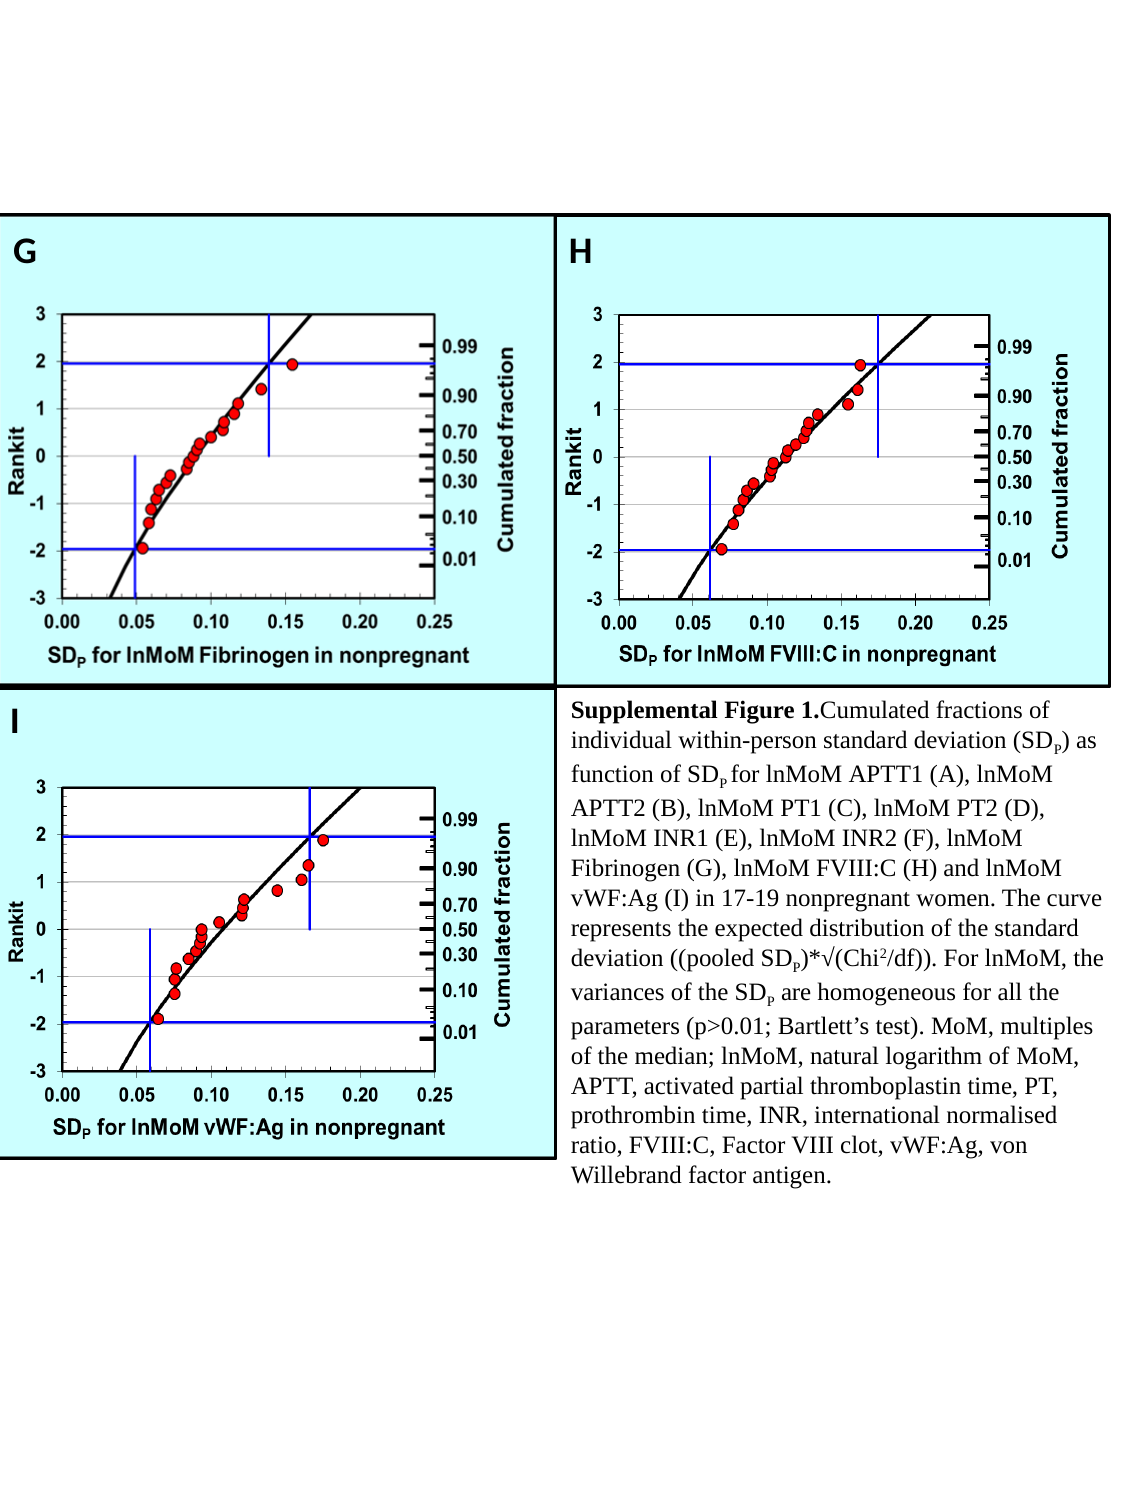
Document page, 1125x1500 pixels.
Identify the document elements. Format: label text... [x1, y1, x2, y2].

picture [0, 212, 1111, 1160]
text_box Supplemental Figure 1.Cumulated fractions of individual within-person standard deviation (SDP) as function of SDP for lnMoM APTT1 (A), lnMoM APTT2 (B), lnMoM PT1 (C), lnMoM PT2 (D), lnMoM INR1 (E), lnMoM INR2 (F), lnMoM Fibrinogen (G), lnMoM FVIII:C (H) and lnMoM vWF:Ag (I) in 17-19 nonpregnant women. The curve represents the expected distribution of the standard deviation ((pooled SDP)*√(Chi2/df)). For lnMoM, the variances of the SDP are homogeneous for all the parameters (p>0.01; Bartlett’s test). MoM, multiples of the median; lnMoM, natural logarithm of MoM, APTT, activated partial thromboplastin time, PT, prothrombin time, INR, international normalised ratio, FVIII:C, Factor VIII clot, vWF:Ag, von Willebrand factor antigen. [556, 686, 1125, 1197]
